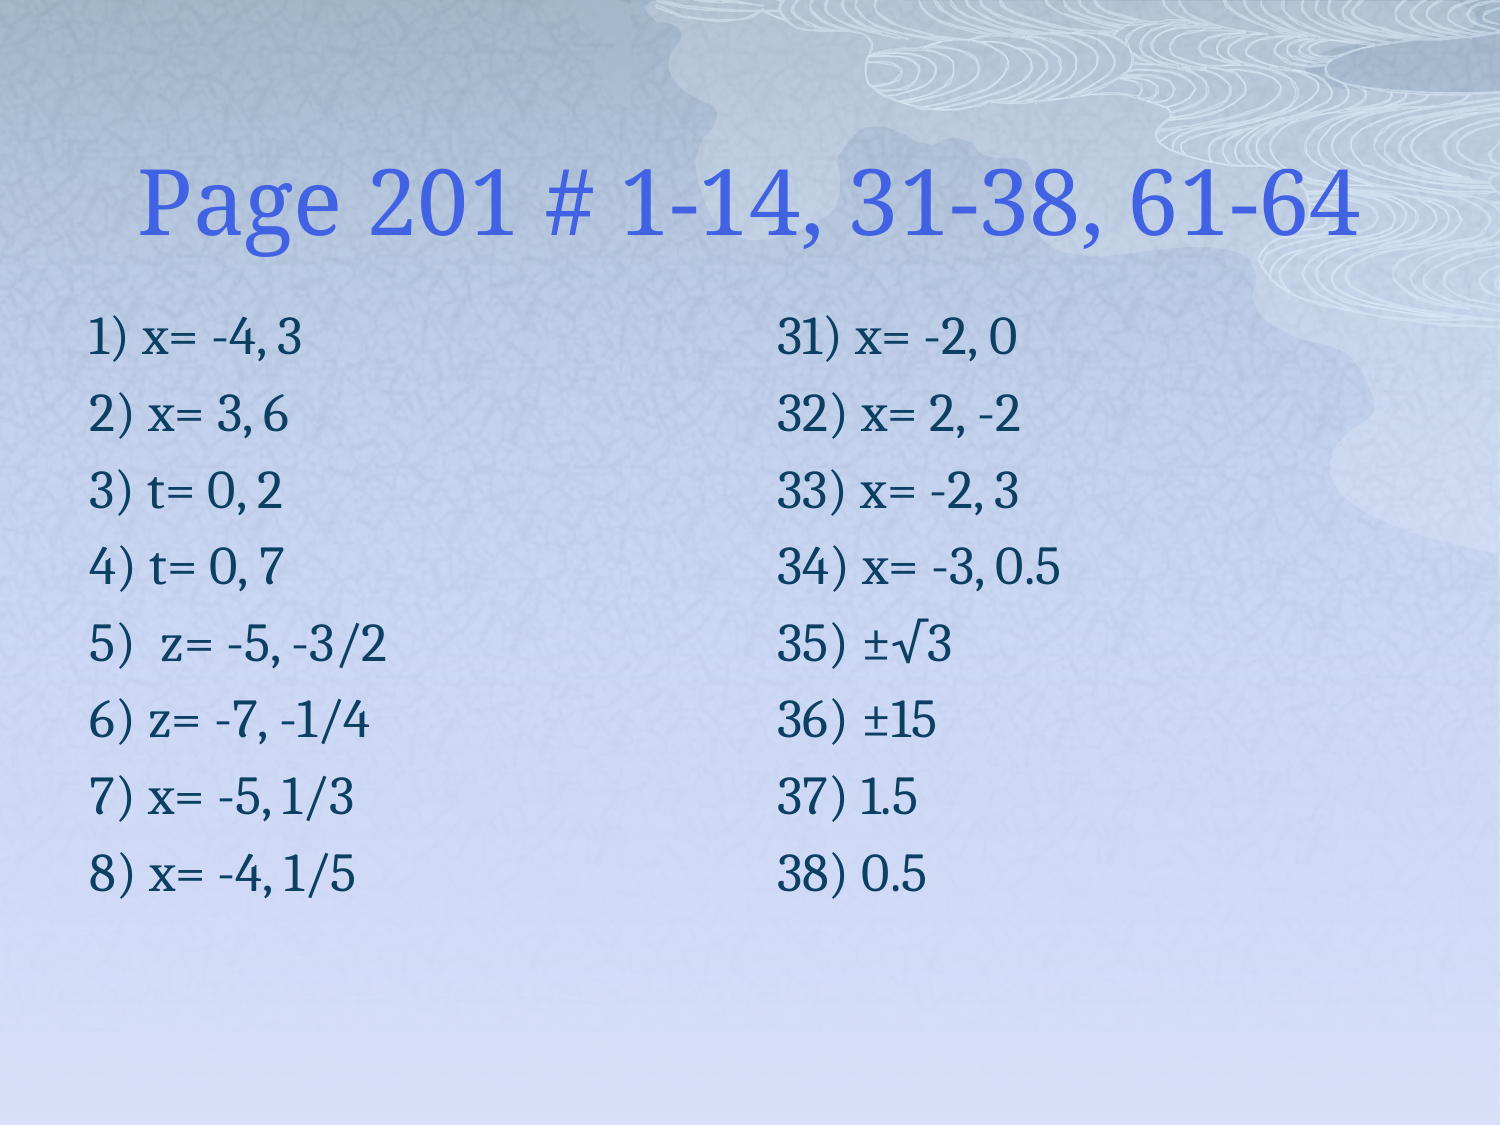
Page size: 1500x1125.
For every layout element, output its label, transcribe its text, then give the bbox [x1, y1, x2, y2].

list 31) x= -2, 0 32) x= 2, -2 33) x= -2, 3 34) x= -3, 0.5 35) ±√3 36) ±15 37) 1.5 38) 0.5 [762, 292, 1425, 914]
list 1) x= -4, 3 2) x= 3, 6 3) t= 0, 2 4) t= 0, 7 5) z= -5, -3/2 6) z= -7, -1/4 7) x= -5, 1/3 8) x= -4, 1/5 [75, 292, 738, 914]
title Page 201 # 1-14, 31-38, 61-64 [75, 105, 1425, 293]
